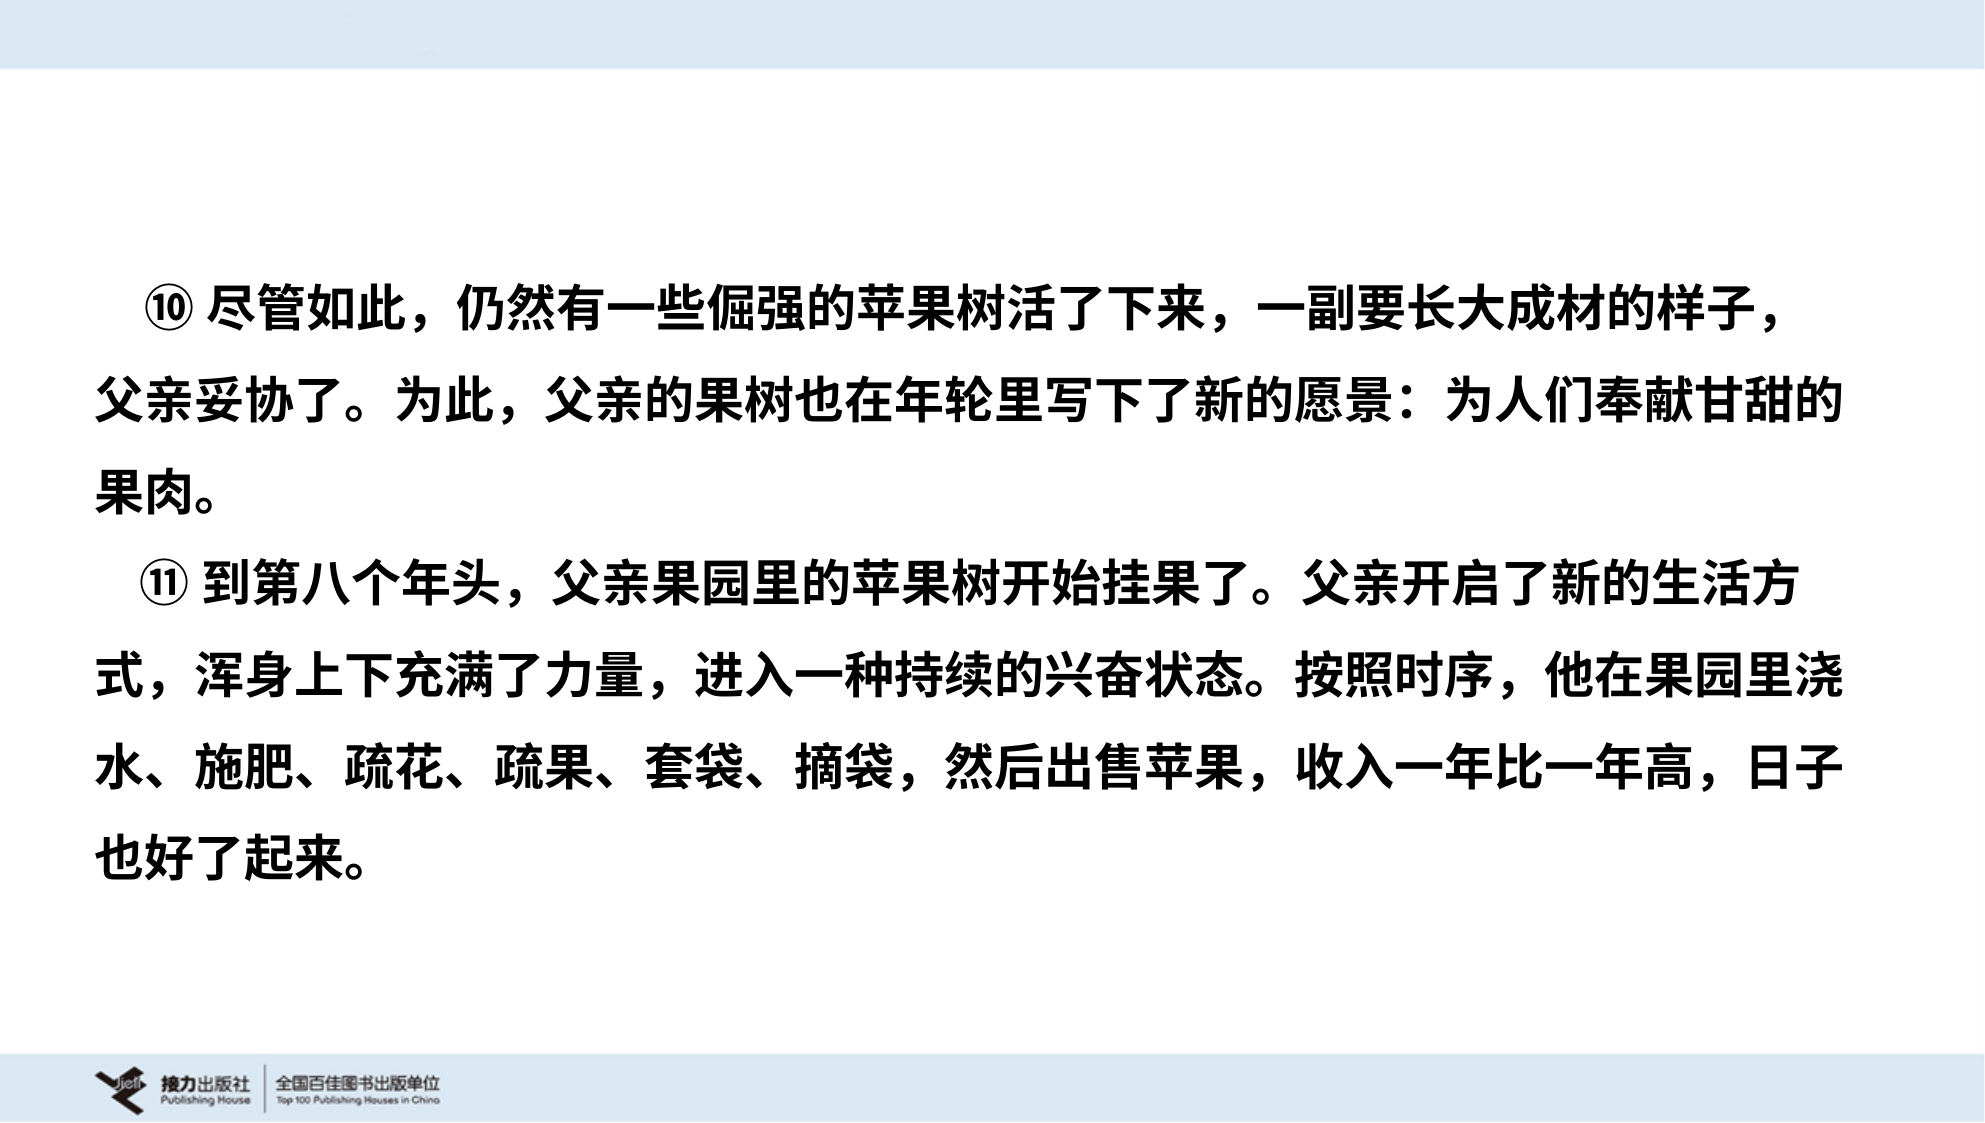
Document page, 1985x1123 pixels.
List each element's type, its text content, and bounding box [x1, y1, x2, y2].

text_box ⑩尽管如此，仍然有一些倔强的苹果树活了下来，一副要长大成材的样子， 父亲妥协了。为此，父亲的果树也在年轮里写下了新的愿景：为人们奉献甘甜的 果肉。 ⑪到第八个年头，父亲果园里的苹果树开始挂果了。父亲开启了新的生活方 式，浑身上下充满了力量，进入一种持续的兴奋状态。按照时序，他在果园里浇 水、施肥、疏花、疏果、套袋、摘袋，然后出售苹果，收入一年比一年高，日子 也好了起来。 [94, 244, 1892, 887]
picture [0, 0, 1985, 1122]
